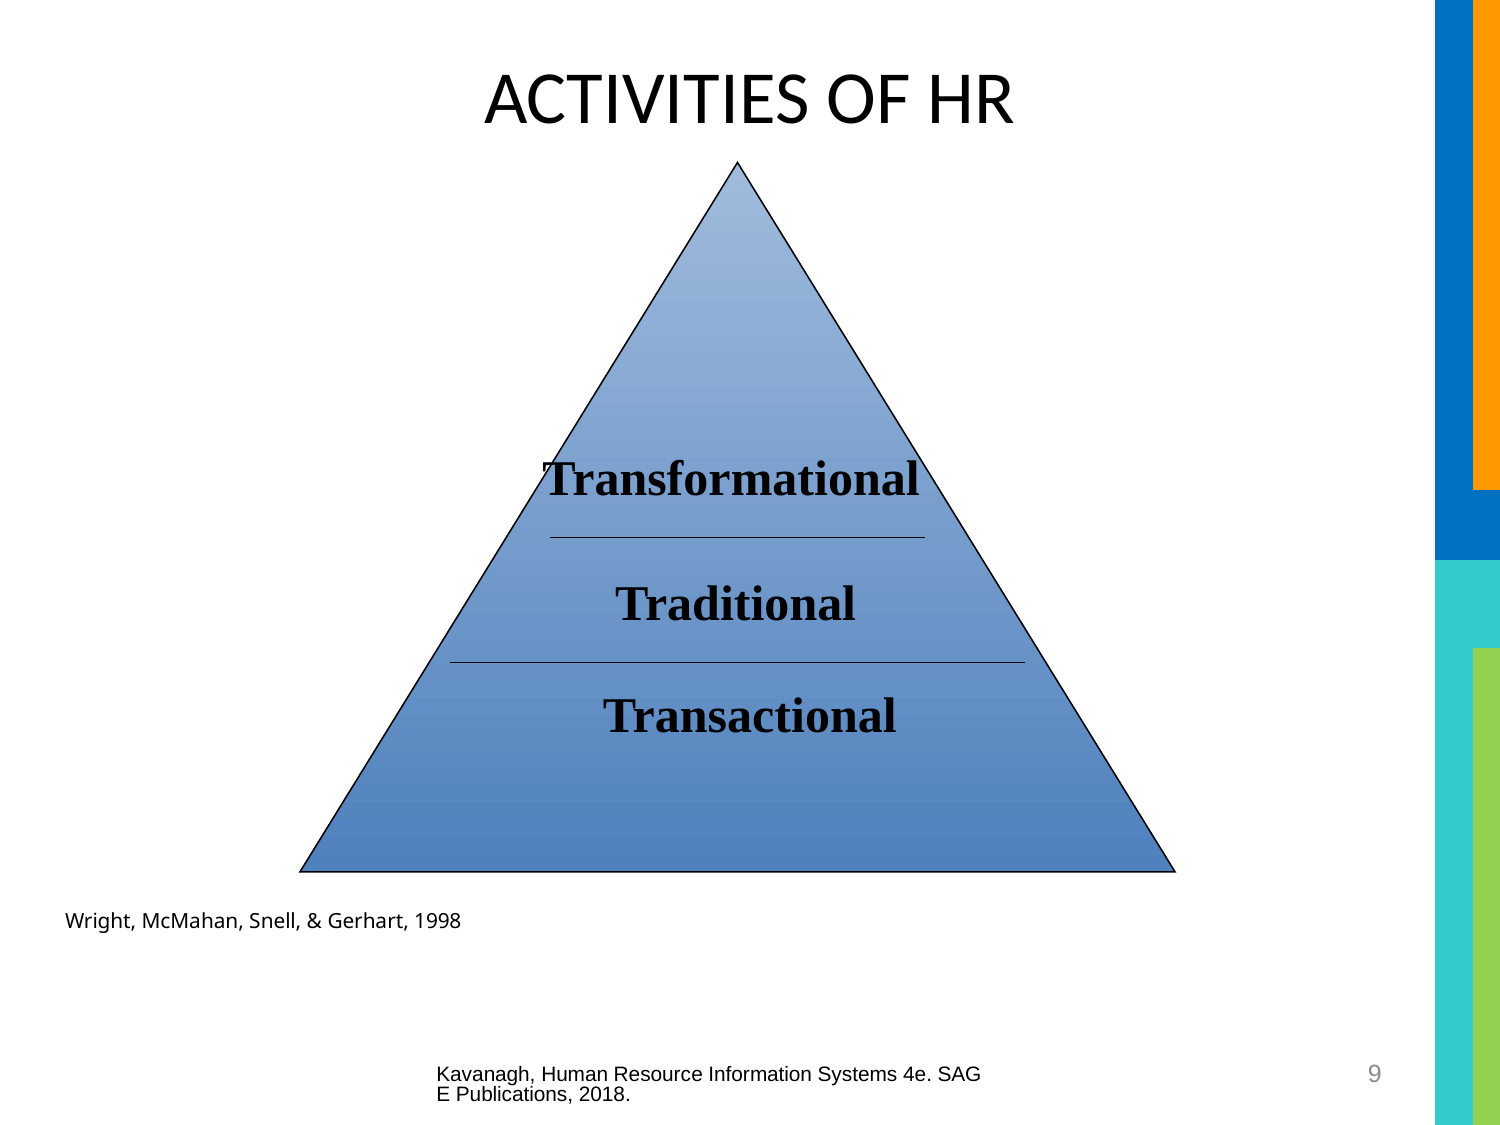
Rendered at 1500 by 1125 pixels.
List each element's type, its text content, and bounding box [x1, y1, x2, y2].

text_box Transformational [525, 437, 938, 513]
slide_number 9 [1059, 1042, 1397, 1103]
title ACTIVITIES OF HR [75, 0, 1425, 188]
text_box Transactional [524, 675, 975, 840]
text_box Wright, McMahan, Snell, & Gerhart, 1998 [50, 899, 1375, 943]
text_box Traditional [562, 562, 910, 638]
text_box [568, 162, 907, 437]
text_box [300, 487, 1176, 872]
footer Kavanagh, Human Resource Information Systems 4e. SAGE Publications, 2018. [421, 1042, 1004, 1103]
